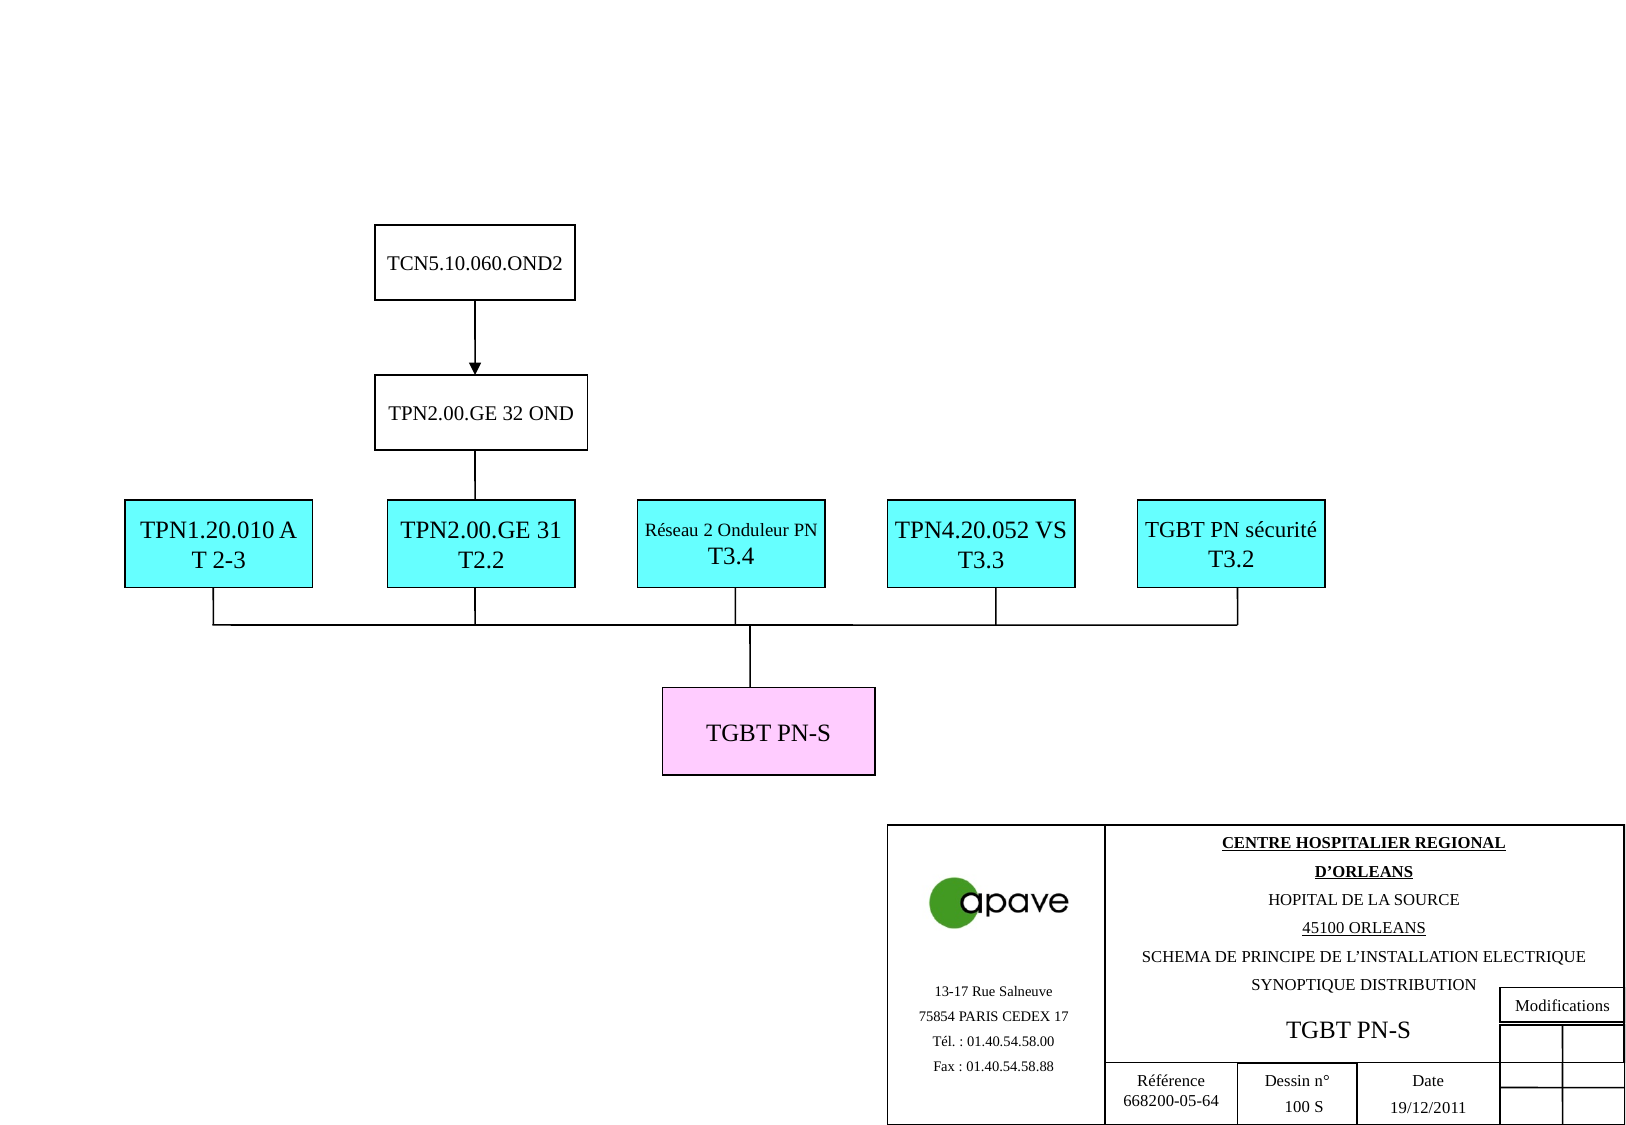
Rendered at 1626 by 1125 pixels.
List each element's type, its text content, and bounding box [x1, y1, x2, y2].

text_box Réseau 2 Onduleur PN T3.4 [637, 499, 825, 588]
picture [900, 863, 1097, 944]
text_box 100 S [1269, 1088, 1339, 1124]
text_box TPN2.00.GE 31 T2.2 [387, 499, 575, 588]
text_box 19/12/2011 [1375, 1089, 1482, 1125]
text_box TPN4.20.052 VS T3.3 [887, 499, 1075, 588]
text_box TCN5.10.060.OND2 [375, 224, 575, 300]
text_box TGBT PN-S [662, 687, 875, 775]
text_box TGBT PN sécurité T3.2 [1137, 499, 1325, 588]
text_box TPN1.20.010 A T 2-3 [125, 499, 313, 588]
text_box [468, 299, 482, 376]
text_box TGBT PN-S [1271, 1006, 1427, 1051]
text_box TPN2.00.GE 32 OND [374, 374, 588, 450]
